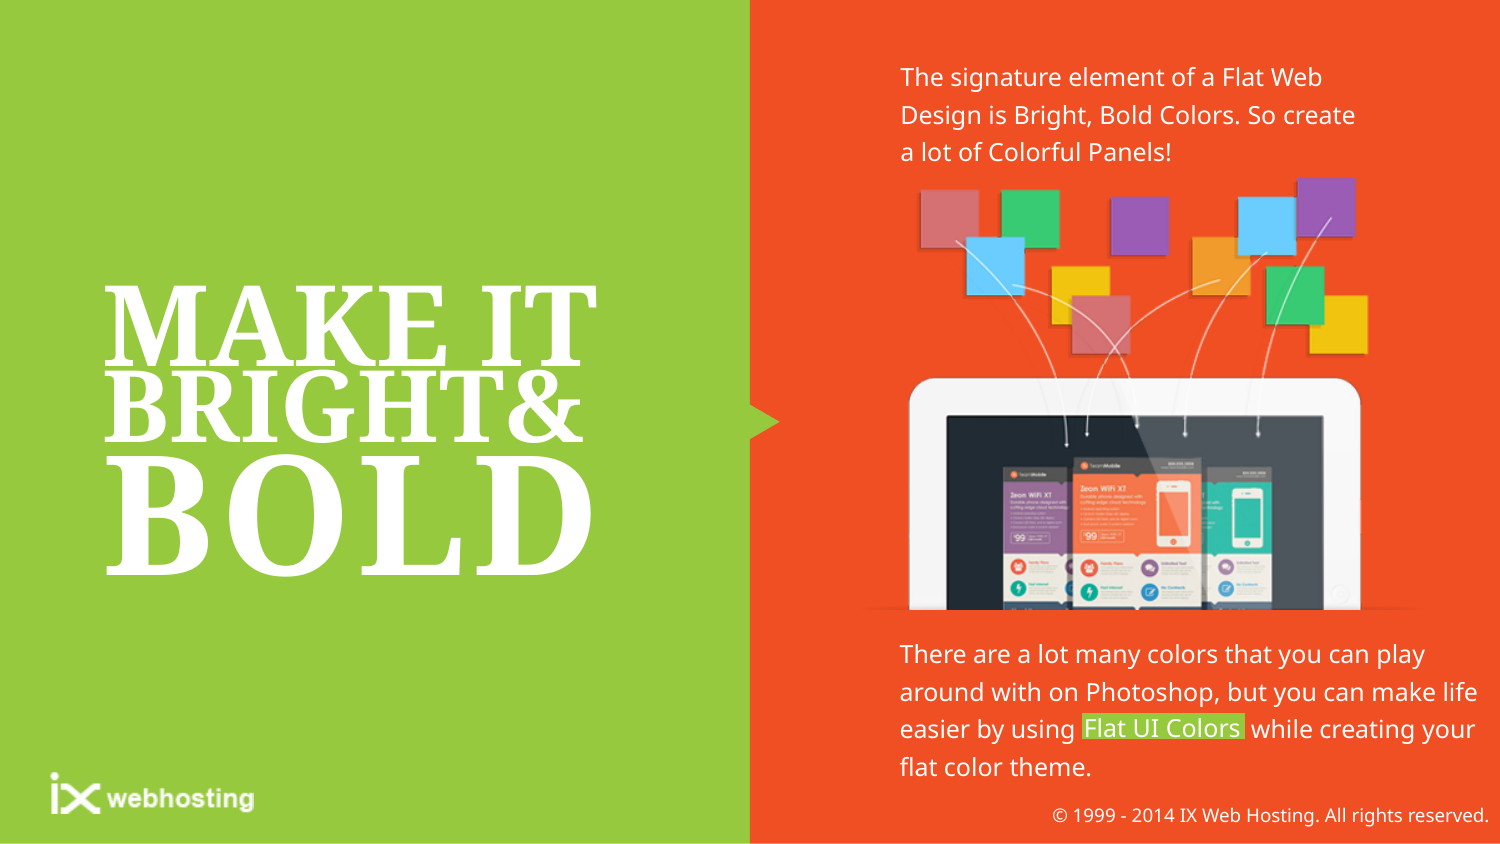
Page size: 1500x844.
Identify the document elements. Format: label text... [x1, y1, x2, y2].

text_box © 1999 - 2014 IX Web Hosting. All rights reserved. [1037, 796, 1500, 834]
text_box [745, 401, 782, 443]
picture [860, 177, 1426, 610]
text_box There are a lot many colors that you can play around with on Photoshop, but you can make life easier by using while creating your flat color theme. [884, 624, 1500, 789]
picture [49, 771, 254, 815]
text_box Flat UI Colors [1069, 705, 1256, 751]
text_box The signature element of a Flat Web Design is Bright, Bold Colors. So create a lot of Colorful Panels! [885, 46, 1386, 175]
picture [1082, 713, 1246, 740]
text_box [0, 0, 748, 844]
text_box MAKE IT BRIGHT& BOLD [87, 273, 700, 616]
text_box [748, 0, 1500, 844]
